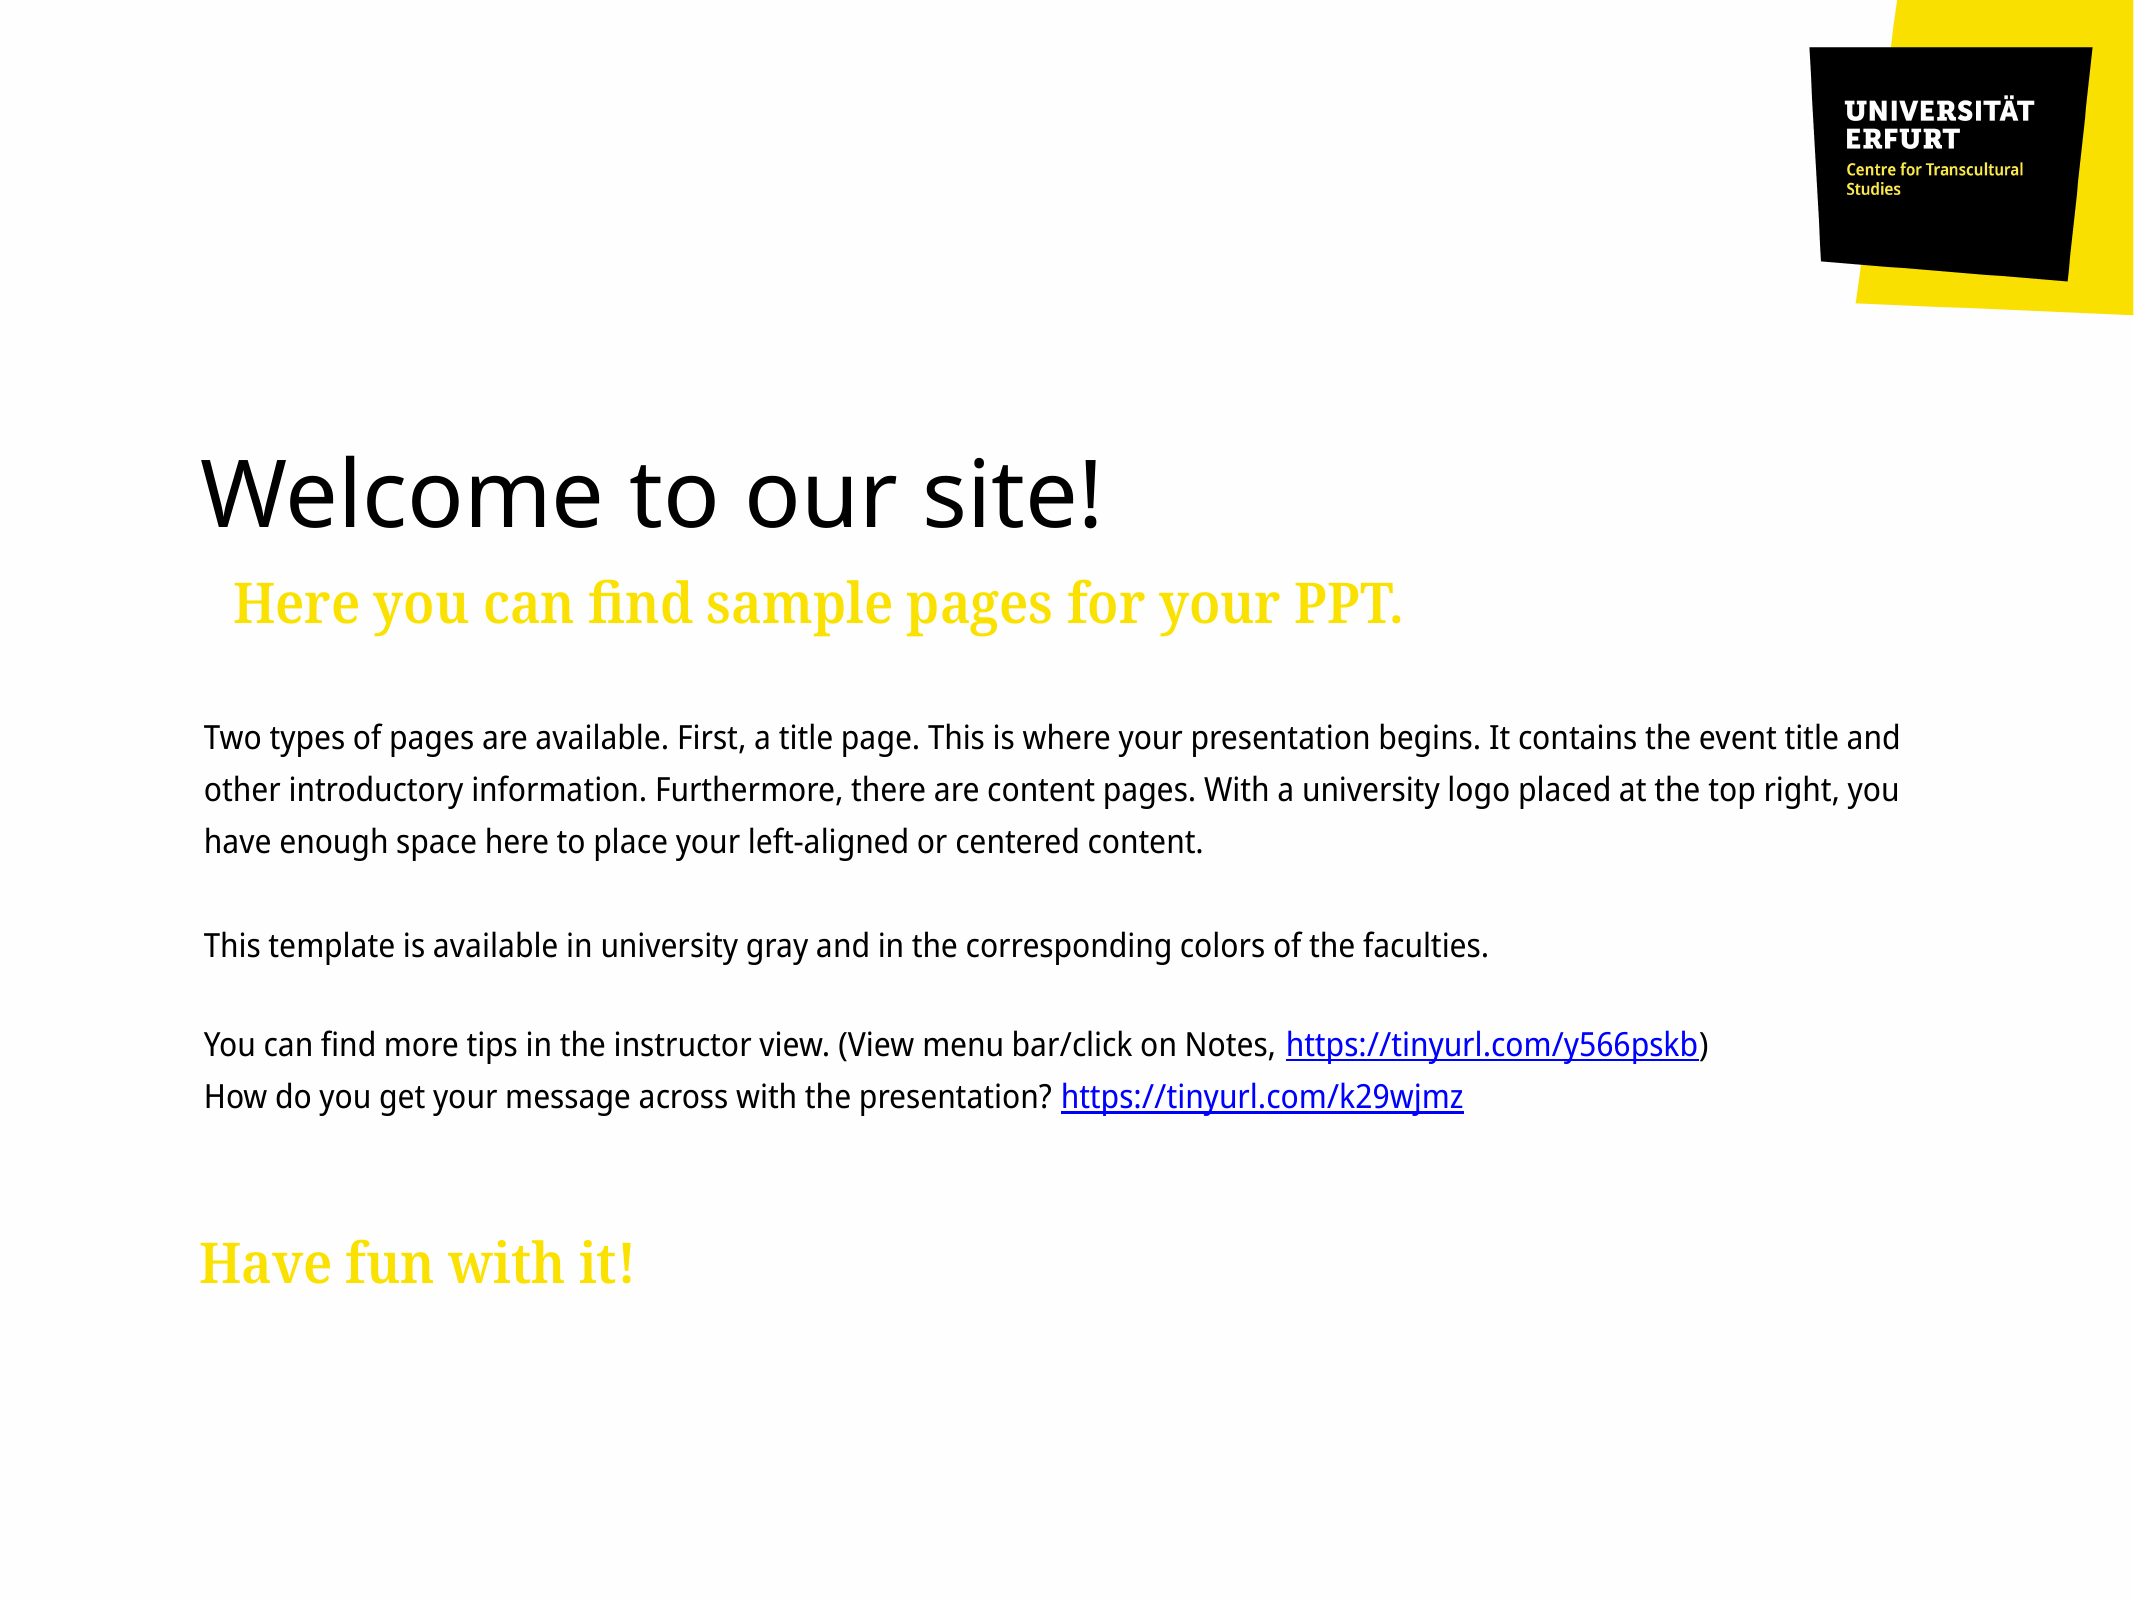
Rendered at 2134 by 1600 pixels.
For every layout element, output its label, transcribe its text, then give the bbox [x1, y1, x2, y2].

title Welcome to our site! [191, 268, 1910, 555]
text_box Have fun with it! [190, 1219, 646, 1304]
subtitle Two types of pages are available. First, a title page. This is where your presentation begins. It contains the event title and other introductory information. Furthermore, there are content pages. With a university logo placed at the top right, you have enough space here to place your left-aligned or centered content. This template is available in university gray and in the corresponding colors of the faculties. You can find more tips in the instructor view. (View menu bar/click on Notes, https://tinyurl.com/y566pskb) How do you get your message across with the presentation? https://tinyurl.com/k29wjmz [194, 695, 1913, 1220]
text_box Here you can find sample pages for your PPT. [224, 558, 1413, 643]
picture [0, 0, 2134, 1600]
